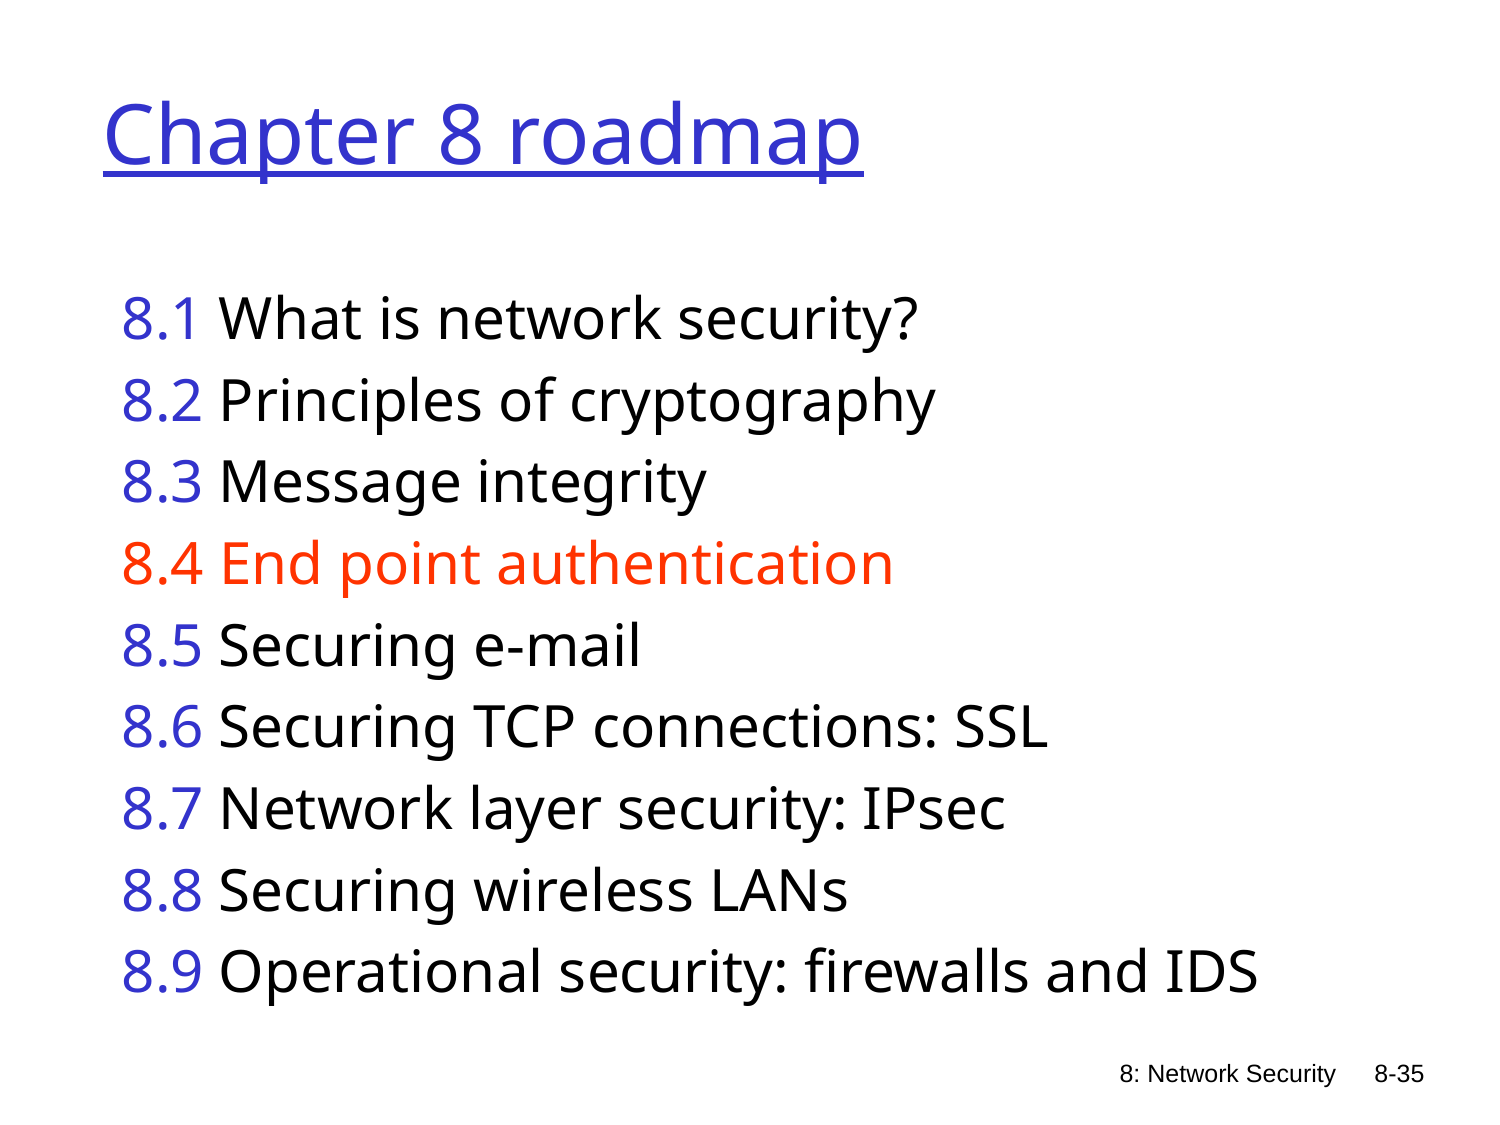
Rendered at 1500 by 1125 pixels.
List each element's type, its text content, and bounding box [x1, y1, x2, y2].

title Chapter 8 roadmap [87, 37, 1363, 225]
slide_number 8-35 [1320, 1050, 1440, 1099]
list 8.1 What is network security? 8.2 Principles of cryptography 8.3 Message integrity 8.4 End point authentication 8.5 Securing e-mail 8.6 Securing TCP connections: SSL 8.7 Network layer security: IPsec 8.8 Securing wireless LANs 8.9 Operational security: firewalls and IDS [106, 273, 1382, 1037]
footer 8: Network Security [876, 1050, 1352, 1125]
